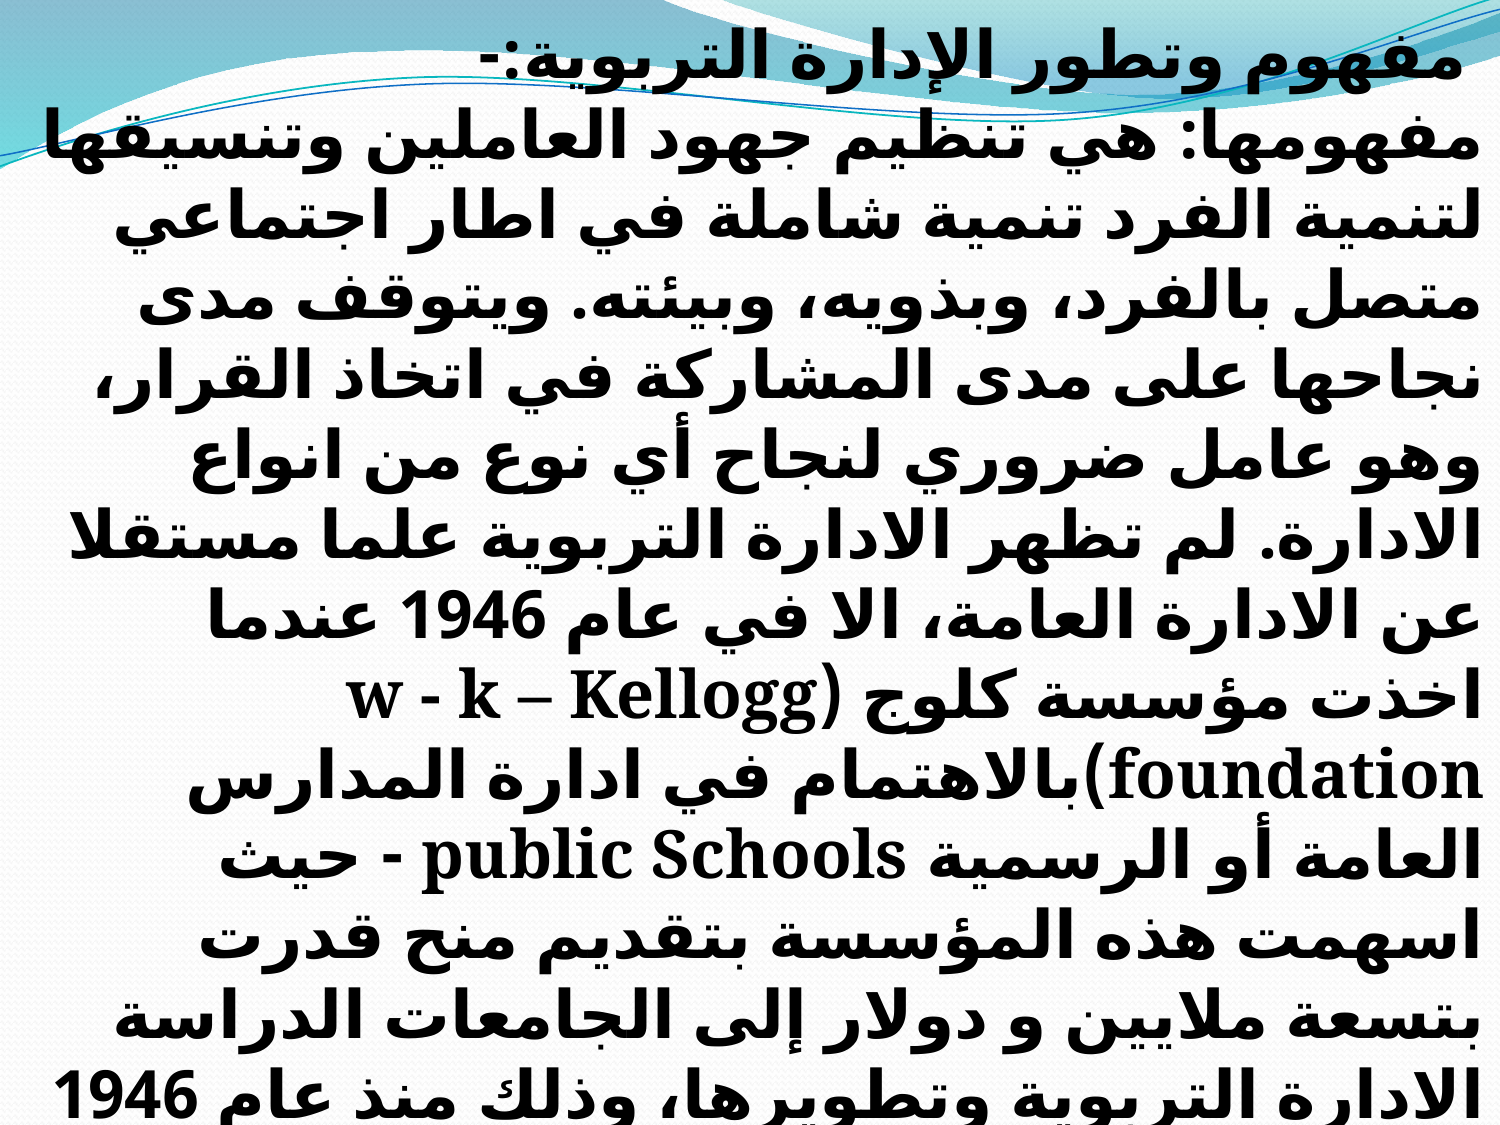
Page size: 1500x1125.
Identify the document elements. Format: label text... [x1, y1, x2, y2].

text_box مفهوم وتطور الإدارة التربوية:- مفهومها: هي تنظيم جهود العاملين وتنسيقها لتنمية الفرد تنمية شاملة في اطار اجتماعي متصل بالفرد، وبذويه، وبيئته. ويتوقف مدى نجاحها على مدى المشاركة في اتخاذ القرار، وهو عامل ضروري لنجاح أي نوع من انواع الادارة. لم تظهر الادارة التربوية علما مستقلا عن الادارة العامة، الا في عام 1946 عندما اخذت مؤسسة كلوج (w - k – Kellogg foundation)بالاهتمام في ادارة المدارس العامة أو الرسمية public Schools - حيث اسهمت هذه المؤسسة بتقديم منح قدرت بتسعة ملايين و دولار إلى الجامعات الدراسة الادارة التربوية وتطويرها، وذلك منذ عام 1946 الى علم ۱۹۵۹ وكانت هذه المنح محفزا قويا لقيام الجامعات بأجراء دراسات اساسية حول الادارة التربوية بهدف التوصل الىصياغة نظرية لها. [17, 4, 1500, 1125]
